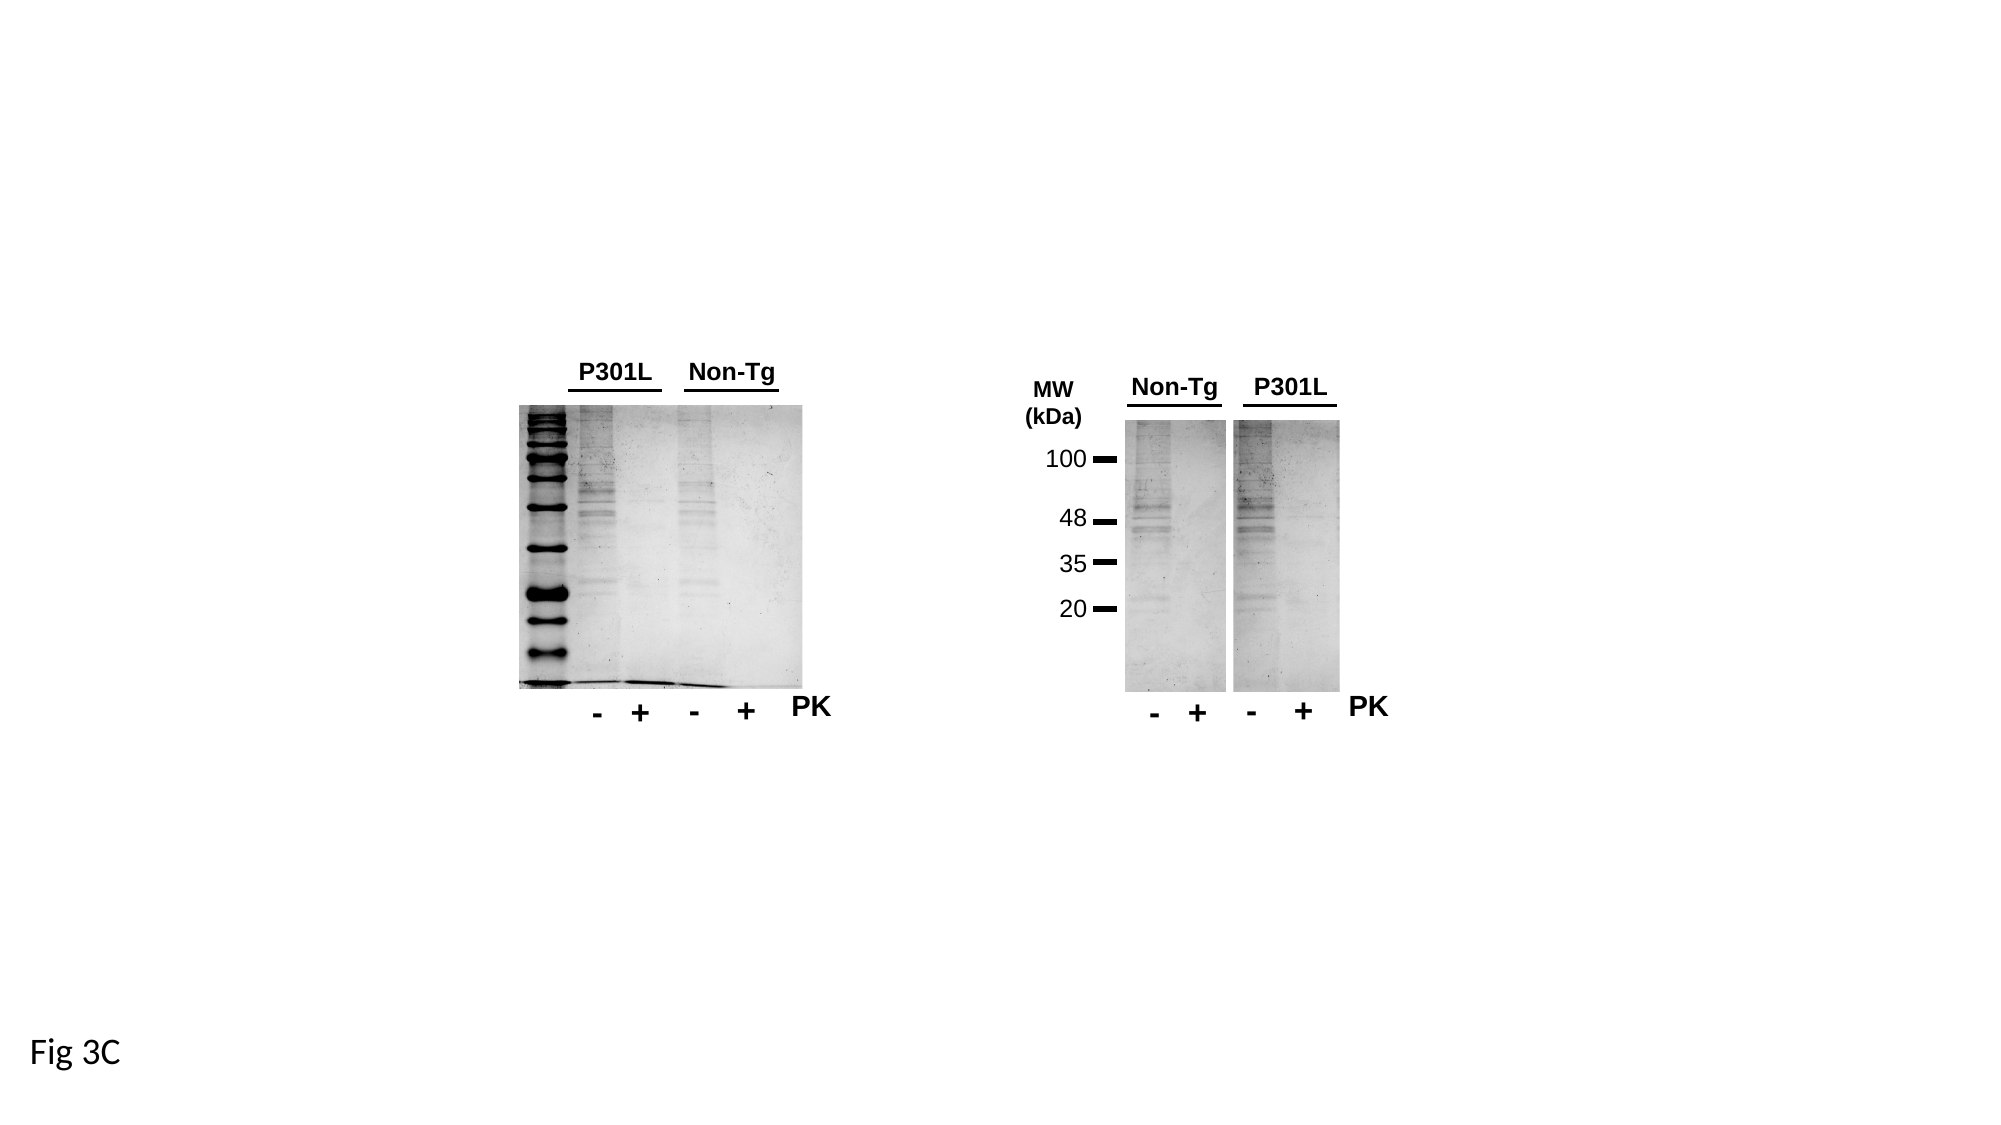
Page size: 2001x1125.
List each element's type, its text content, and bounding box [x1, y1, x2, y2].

text_box Fig 3C [15, 1019, 435, 1080]
text_box - + [567, 689, 674, 739]
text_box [987, 362, 1429, 740]
text_box PK [781, 680, 871, 730]
picture [519, 404, 803, 689]
text_box - + [674, 689, 781, 737]
text_box P301L [563, 347, 683, 393]
text_box Non-Tg [683, 347, 792, 393]
